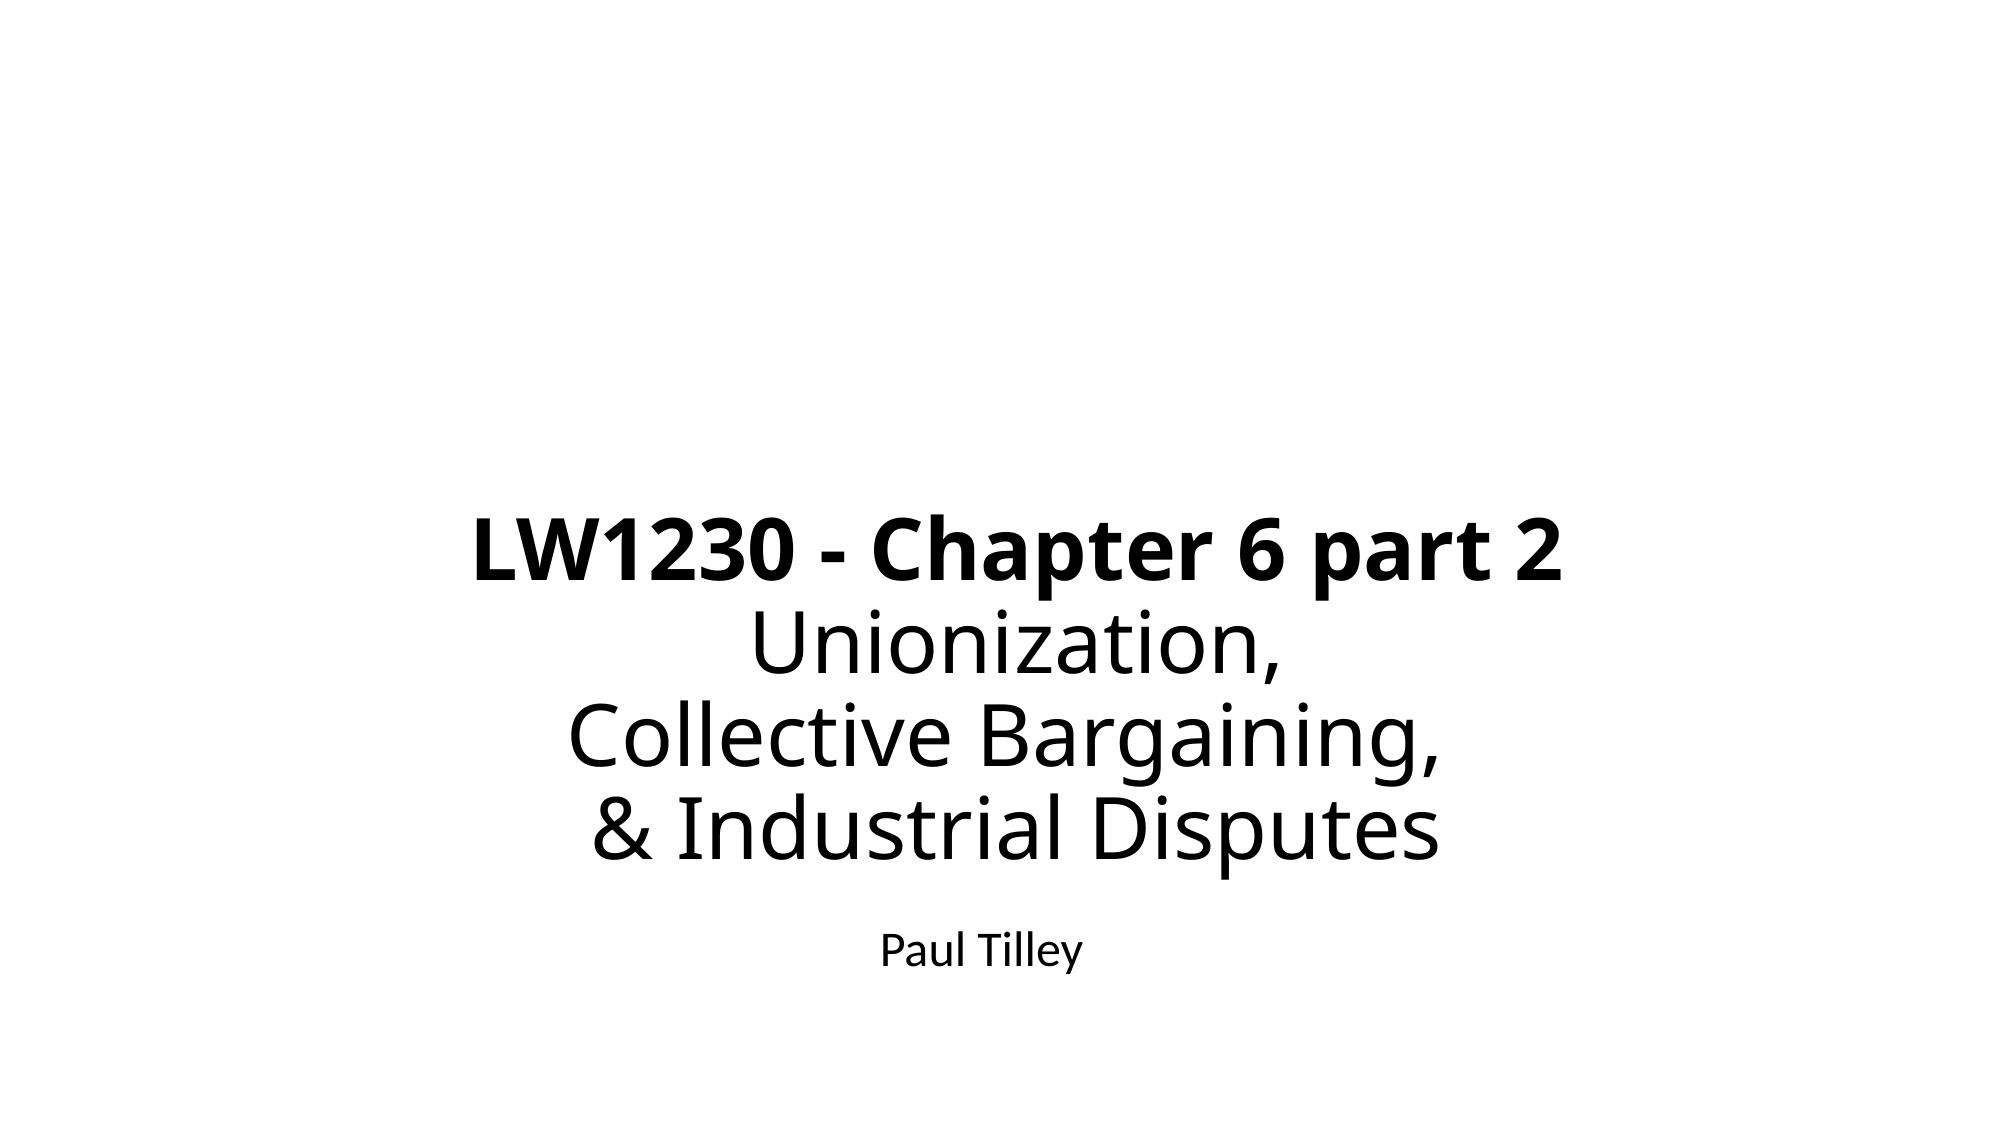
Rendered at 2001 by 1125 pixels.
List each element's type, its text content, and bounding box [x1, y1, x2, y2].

subtitle Paul Tilley [231, 915, 1732, 1125]
title LW1230 - Chapter 6 part 2 Unionization, Collective Bargaining, & Industrial Disputes [266, 494, 1767, 886]
